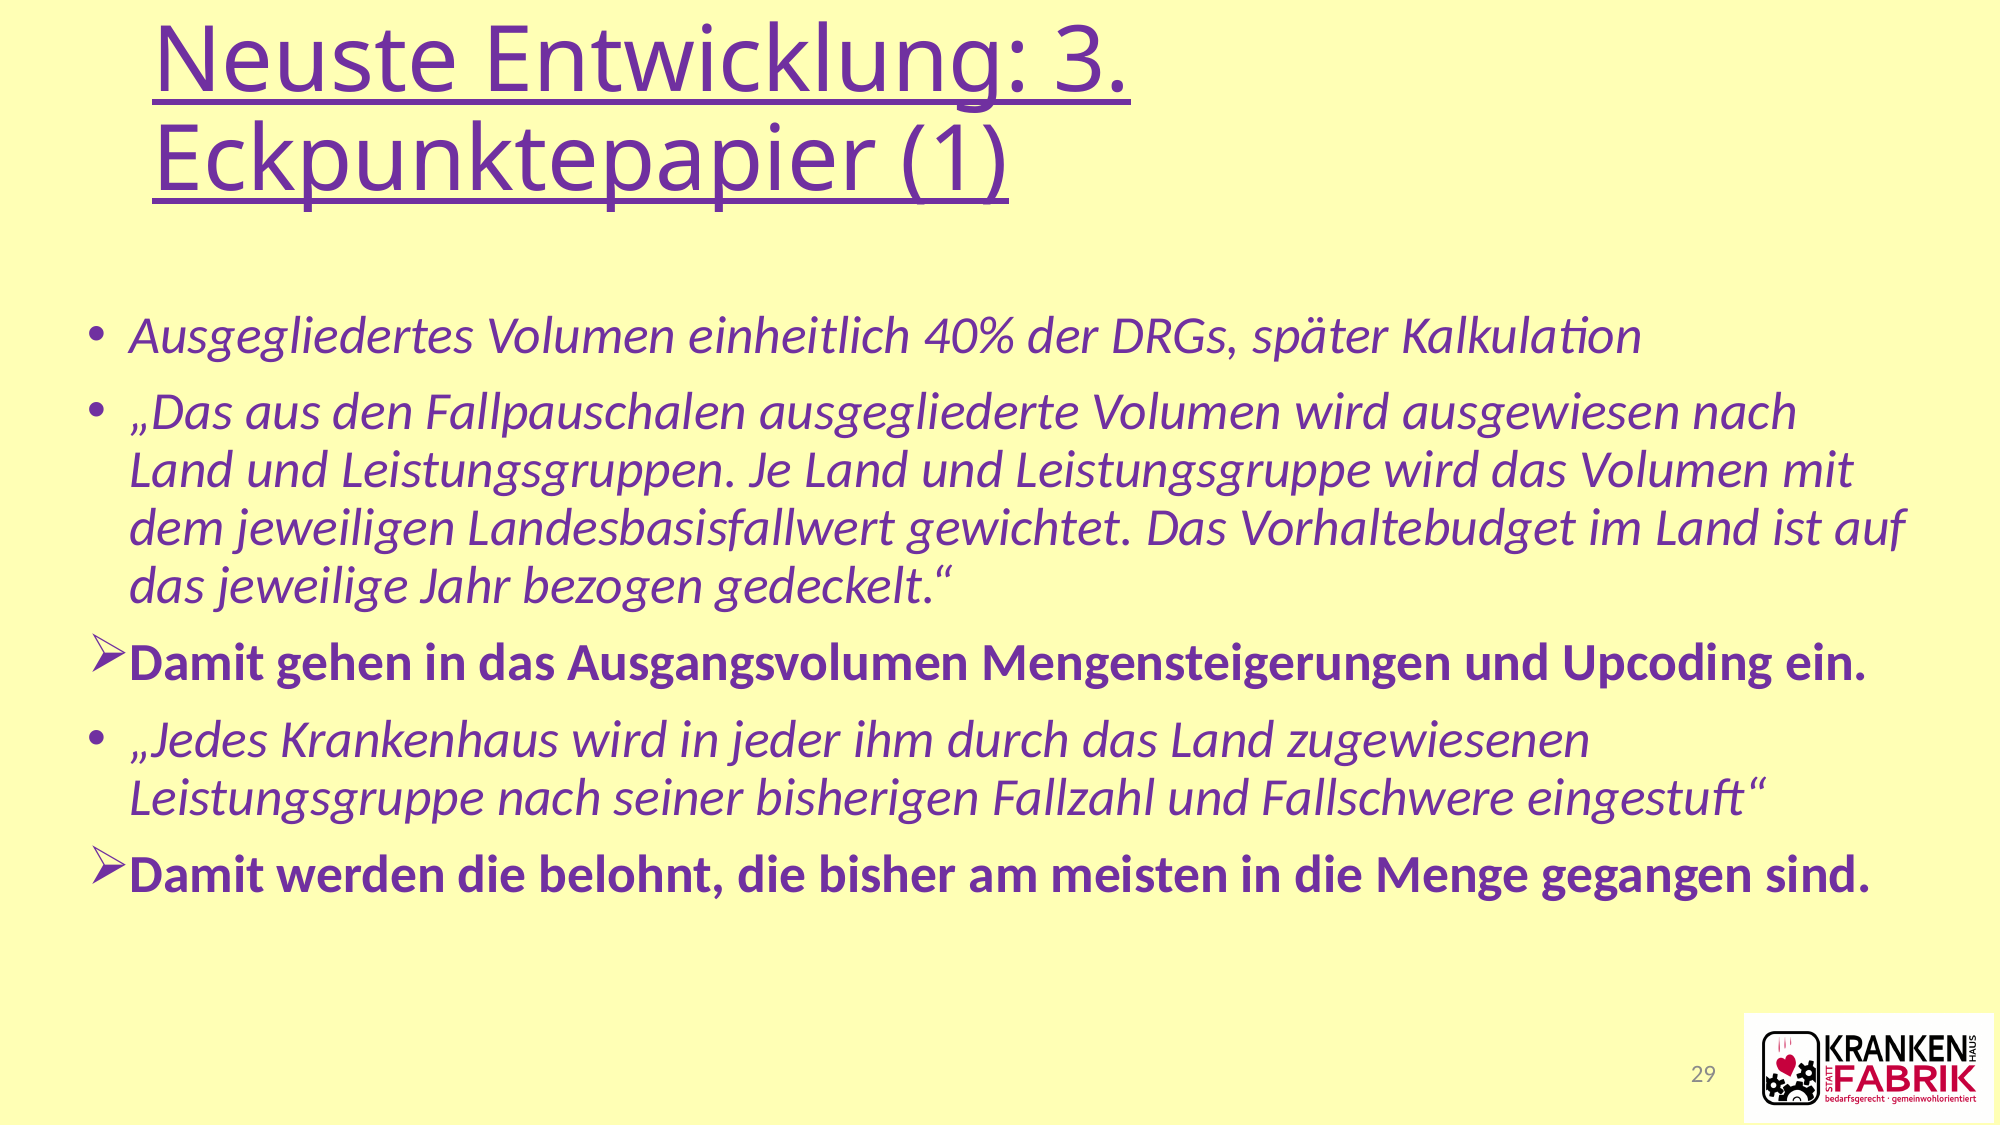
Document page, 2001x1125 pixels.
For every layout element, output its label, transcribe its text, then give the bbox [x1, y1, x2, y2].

title Neuste Entwicklung: 3. Eckpunktepapier (1) [137, 3, 1863, 221]
picture [1744, 1013, 1994, 1123]
list Ausgegliedertes Volumen einheitlich 40% der DRGs, später Kalkulation „Das aus den Fallpauschalen ausgegliederte Volumen wird ausgewiesen nach Land und Leistungsgruppen. Je Land und Leistungsgruppe wird das Volumen mit dem jeweiligen Landesbasisfallwert gewichtet. Das Vorhaltebudget im Land ist auf das jeweilige Jahr bezogen gedeckelt.“ Damit gehen in das Ausgangsvolumen Mengensteigerungen und Upcoding ein. „Jedes Krankenhaus wird in jeder ihm durch das Land zugewiesenen Leistungsgruppe nach seiner bisherigen Fallzahl und Fallschwere eingestuft“ Damit werden die belohnt, die bisher am meisten in die Menge gegangen sind. [73, 299, 1927, 1014]
slide_number 29 [1281, 1042, 1731, 1103]
